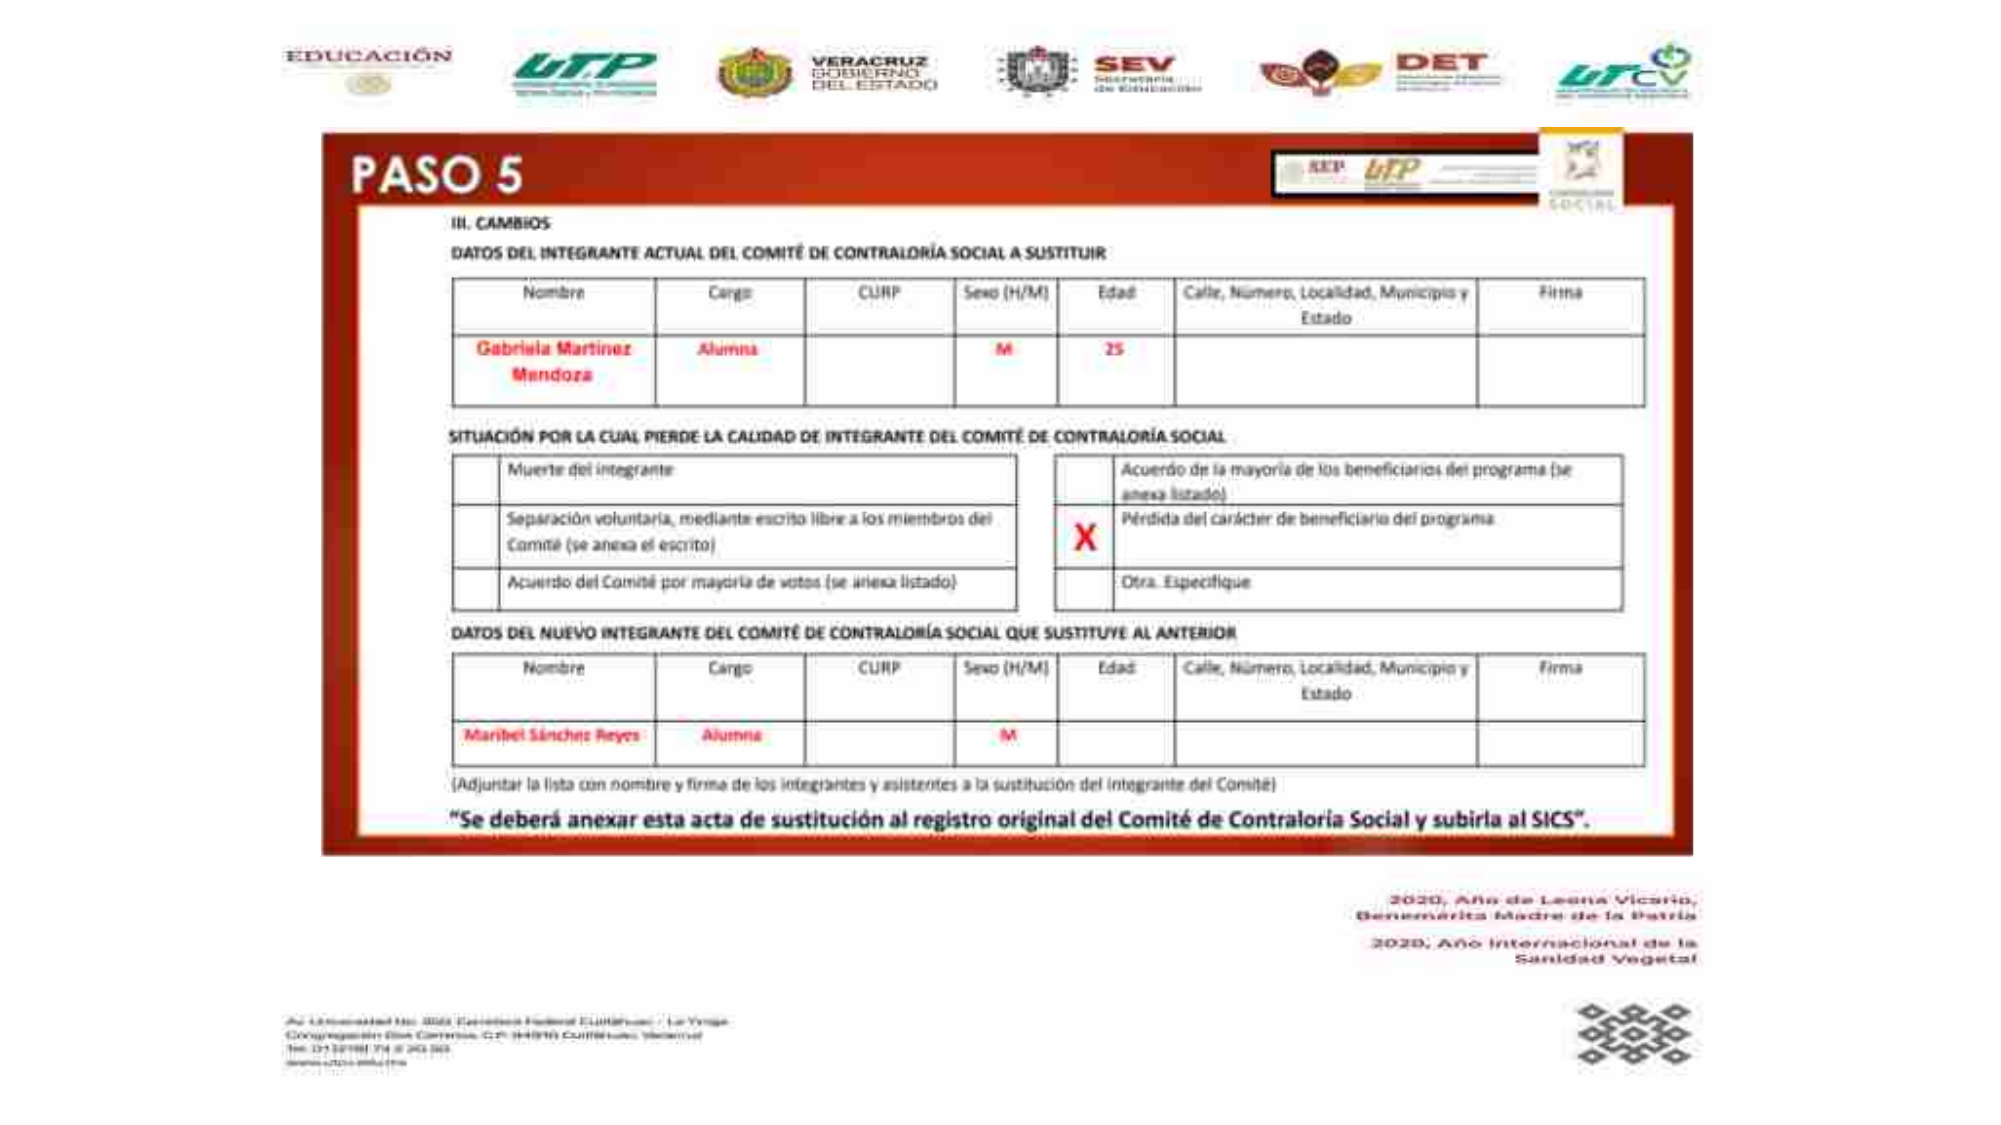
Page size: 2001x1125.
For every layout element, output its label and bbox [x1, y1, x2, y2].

picture [173, 0, 1805, 1117]
